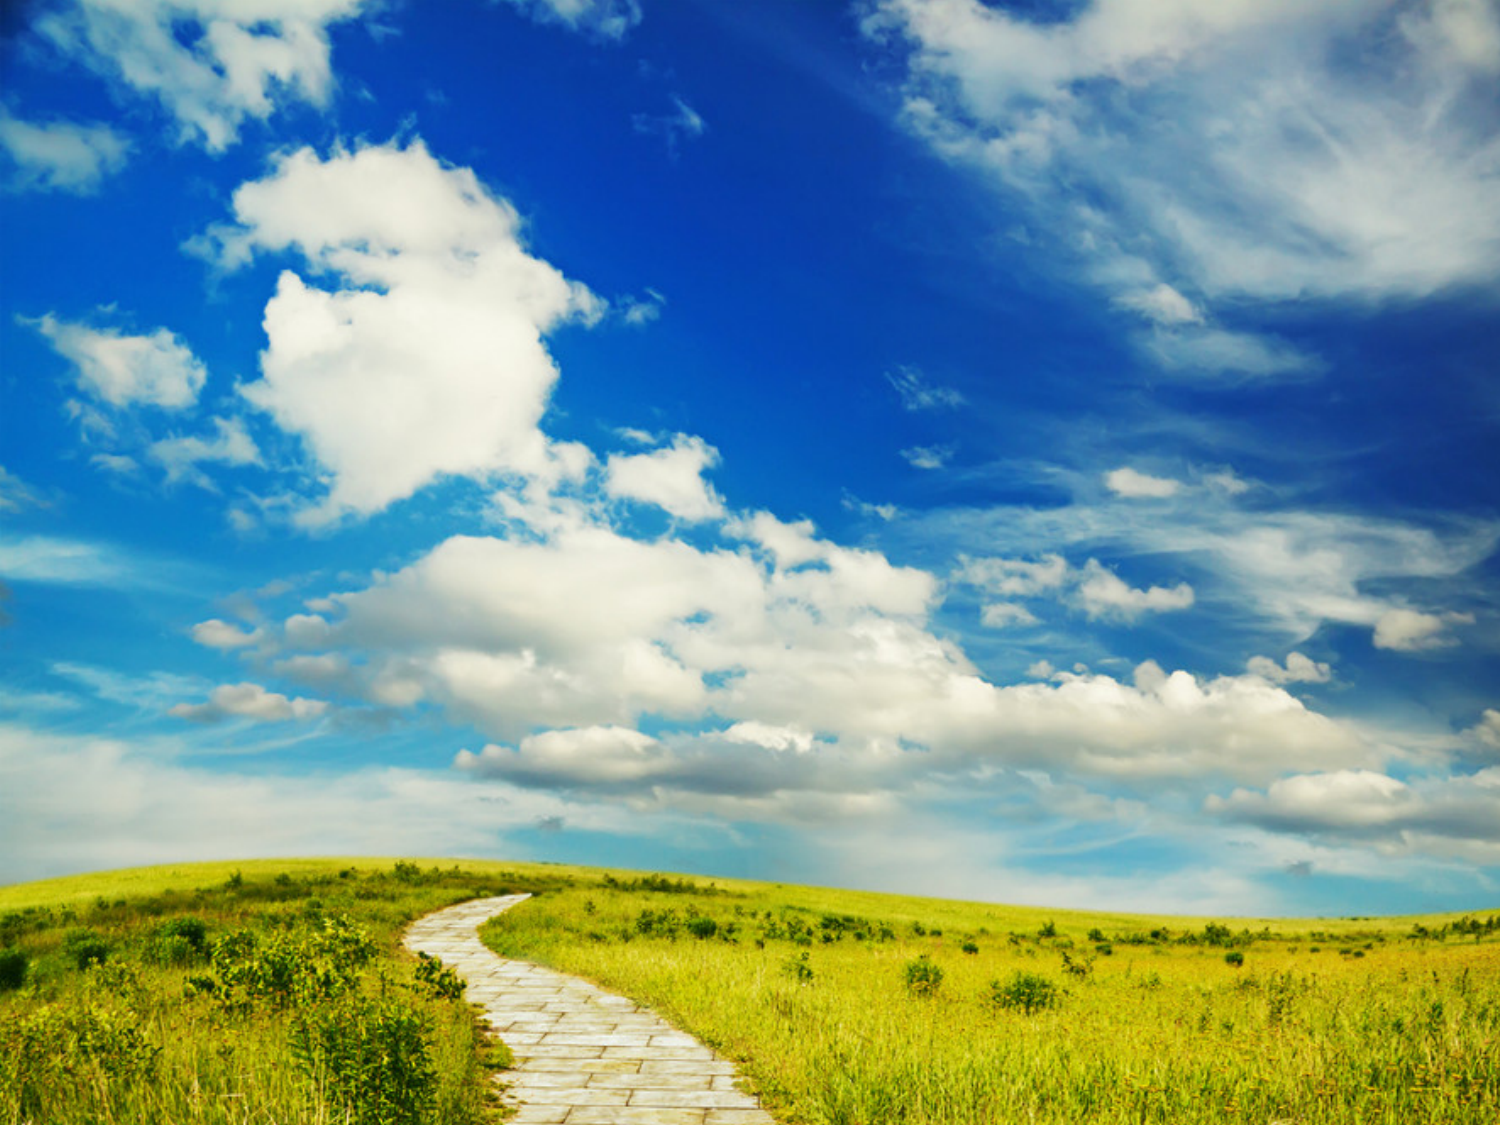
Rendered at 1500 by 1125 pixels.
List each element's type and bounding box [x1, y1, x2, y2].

list [0, 0, 1500, 1125]
